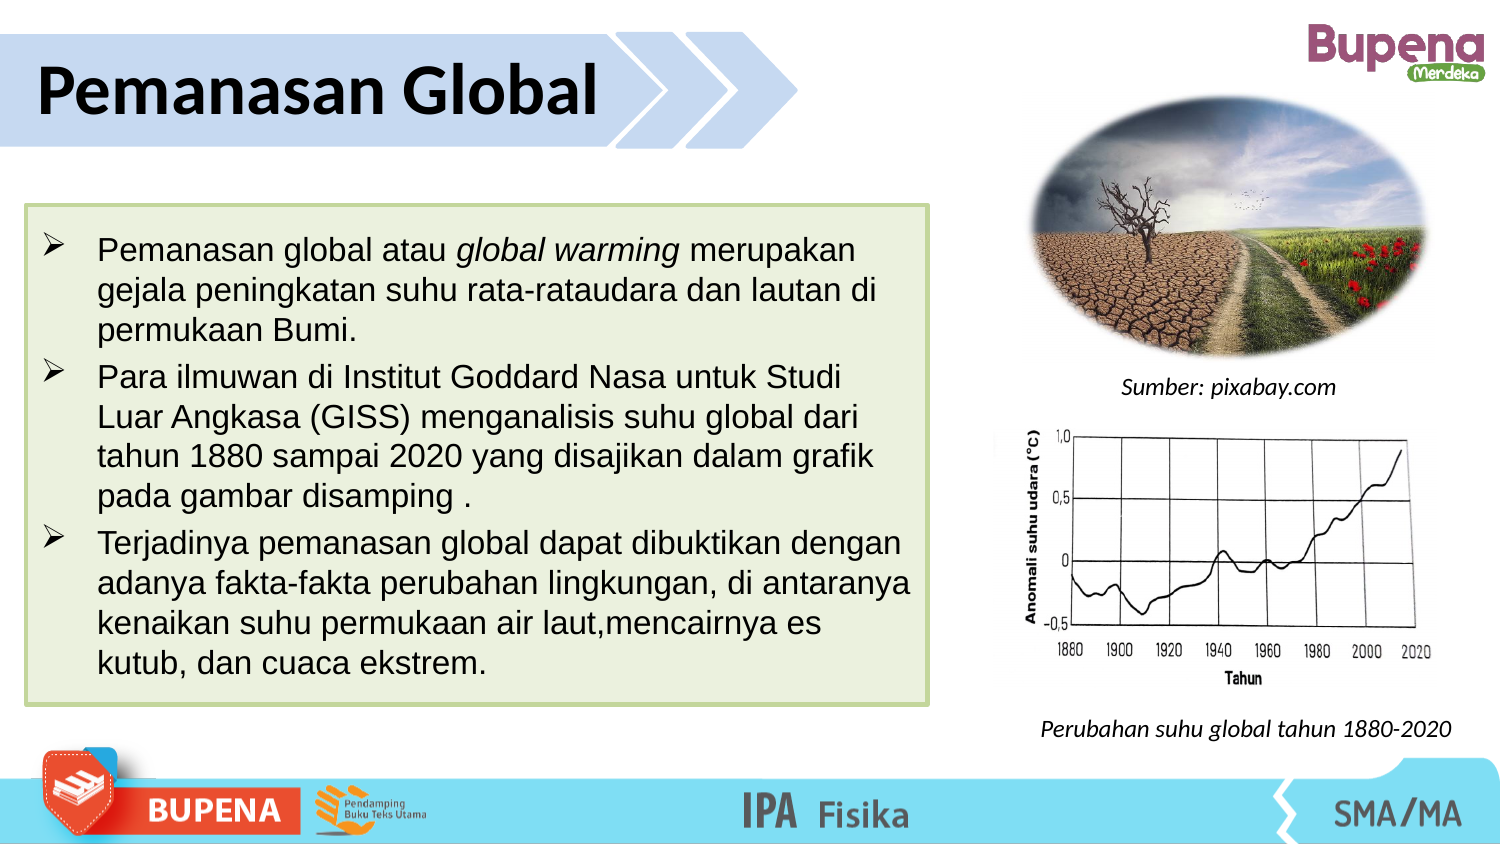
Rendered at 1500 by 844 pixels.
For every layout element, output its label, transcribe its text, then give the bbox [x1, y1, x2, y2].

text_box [1022, 90, 1453, 411]
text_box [0, 33, 1263, 147]
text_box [994, 427, 1489, 750]
picture [0, 734, 1500, 844]
text_box Pemanasan global atau global warming merupakan gejala peningkatan suhu rata-rataudara dan lautan di permukaan Bumi. Para ilmuwan di Institut Goddard Nasa untuk Studi Luar Angkasa (GISS) menganalisis suhu global dari tahun 1880 sampai 2020 yang disajikan dalam grafik pada gambar disamping . Terjadinya pemanasan global dapat dibuktikan dengan adanya fakta-fakta perubahan lingkungan, di antaranya kenaikan suhu permukaan air laut,mencairnya es kutub, dan cuaca ekstrem. [24, 203, 930, 707]
picture [1299, 21, 1494, 85]
